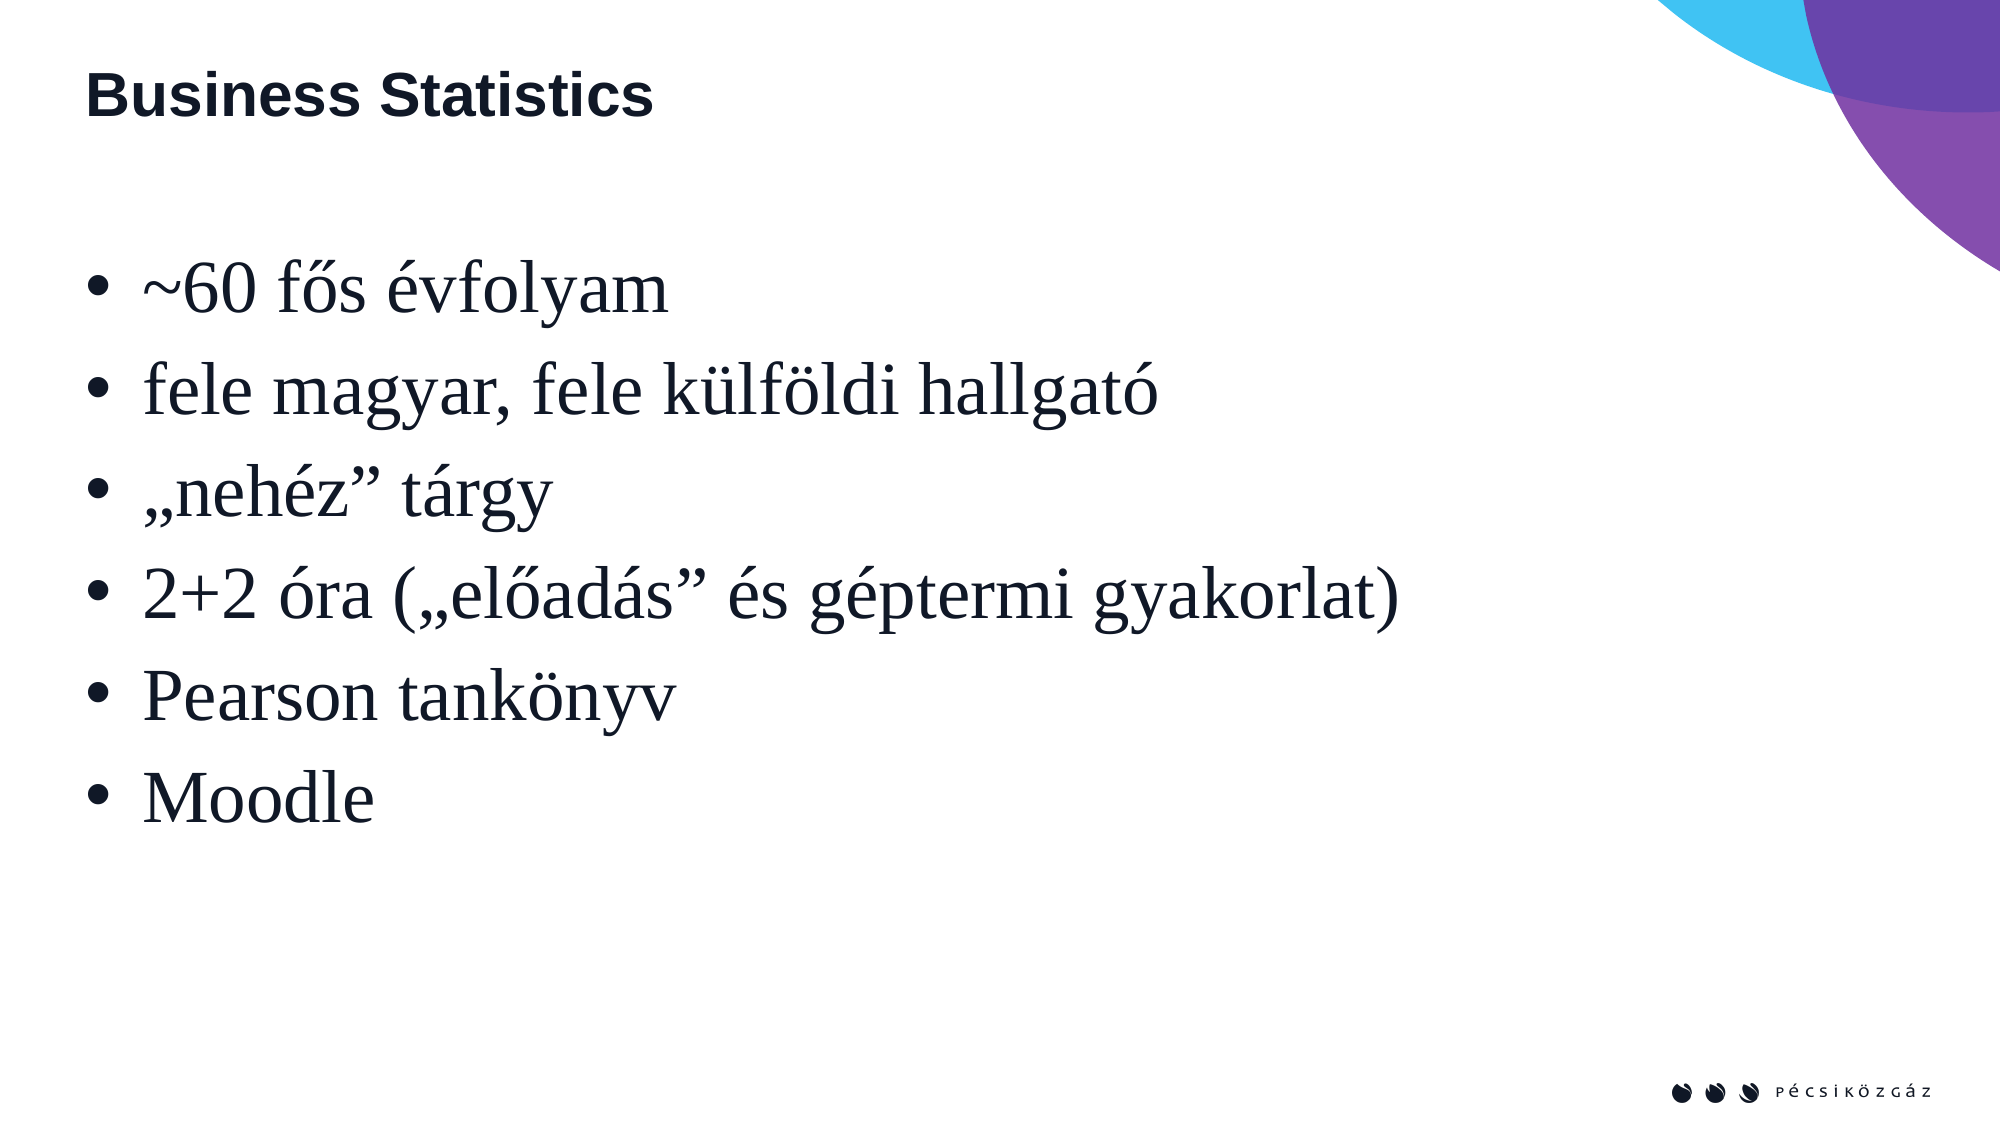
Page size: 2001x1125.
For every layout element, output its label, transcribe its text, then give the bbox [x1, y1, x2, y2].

title Business Statistics [70, 54, 1863, 138]
list ~60 fős évfolyam fele magyar, fele külföldi hallgató „nehéz” tárgy 2+2 óra („előadás” és géptermi gyakorlat) Pearson tankönyv Moodle [70, 240, 1930, 1014]
picture [1672, 1083, 1930, 1103]
